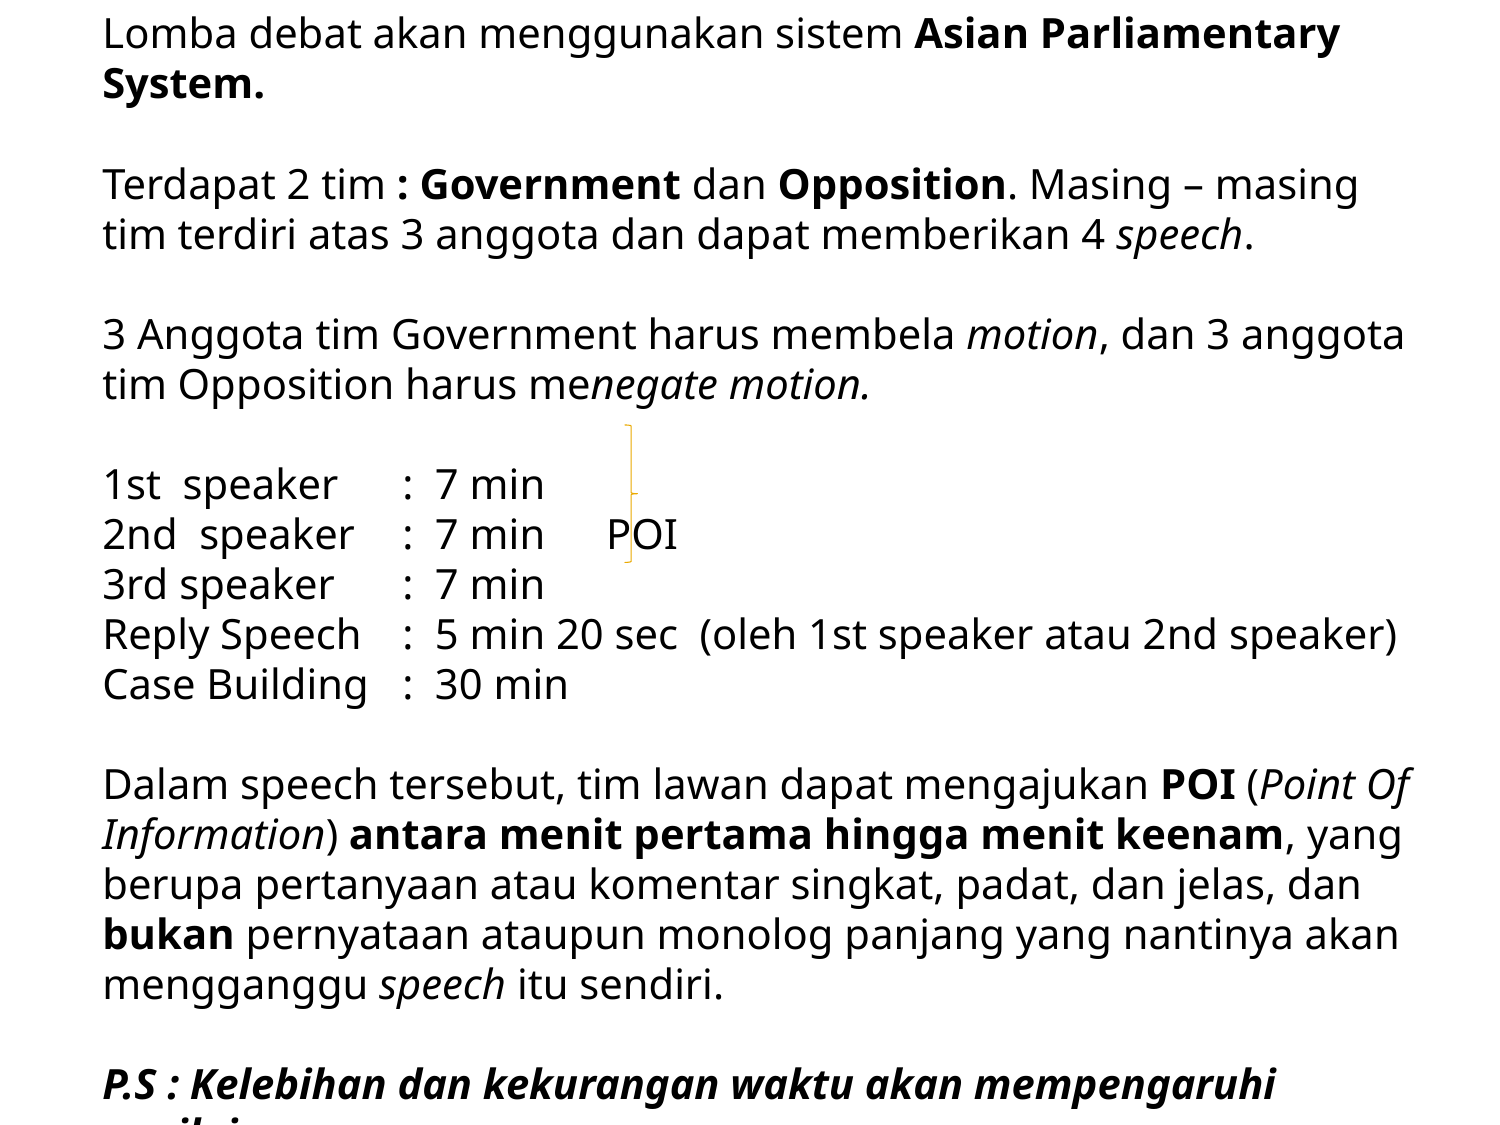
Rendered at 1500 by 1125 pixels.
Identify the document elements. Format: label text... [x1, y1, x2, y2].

text_box [624, 424, 638, 563]
text_box Lomba debat akan menggunakan sistem Asian Parliamentary System. Terdapat 2 tim : Government dan Opposition. Masing – masing tim terdiri atas 3 anggota dan dapat memberikan 4 speech. 3 Anggota tim Government harus membela motion, dan 3 anggota tim Opposition harus menegate motion. 1st speaker : 7 min 2nd speaker : 7 min POI 3rd speaker : 7 min Reply Speech : 5 min 20 sec (oleh 1st speaker atau 2nd speaker) Case Building : 30 min Dalam speech tersebut, tim lawan dapat mengajukan POI (Point Of Information) antara menit pertama hingga menit keenam, yang berupa pertanyaan atau komentar singkat, padat, dan jelas, dan bukan pernyataan ataupun monolog panjang yang nantinya akan mengganggu speech itu sendiri. P.S : Kelebihan dan kekurangan waktu akan mempengaruhi penilaian. [87, 0, 1438, 1125]
